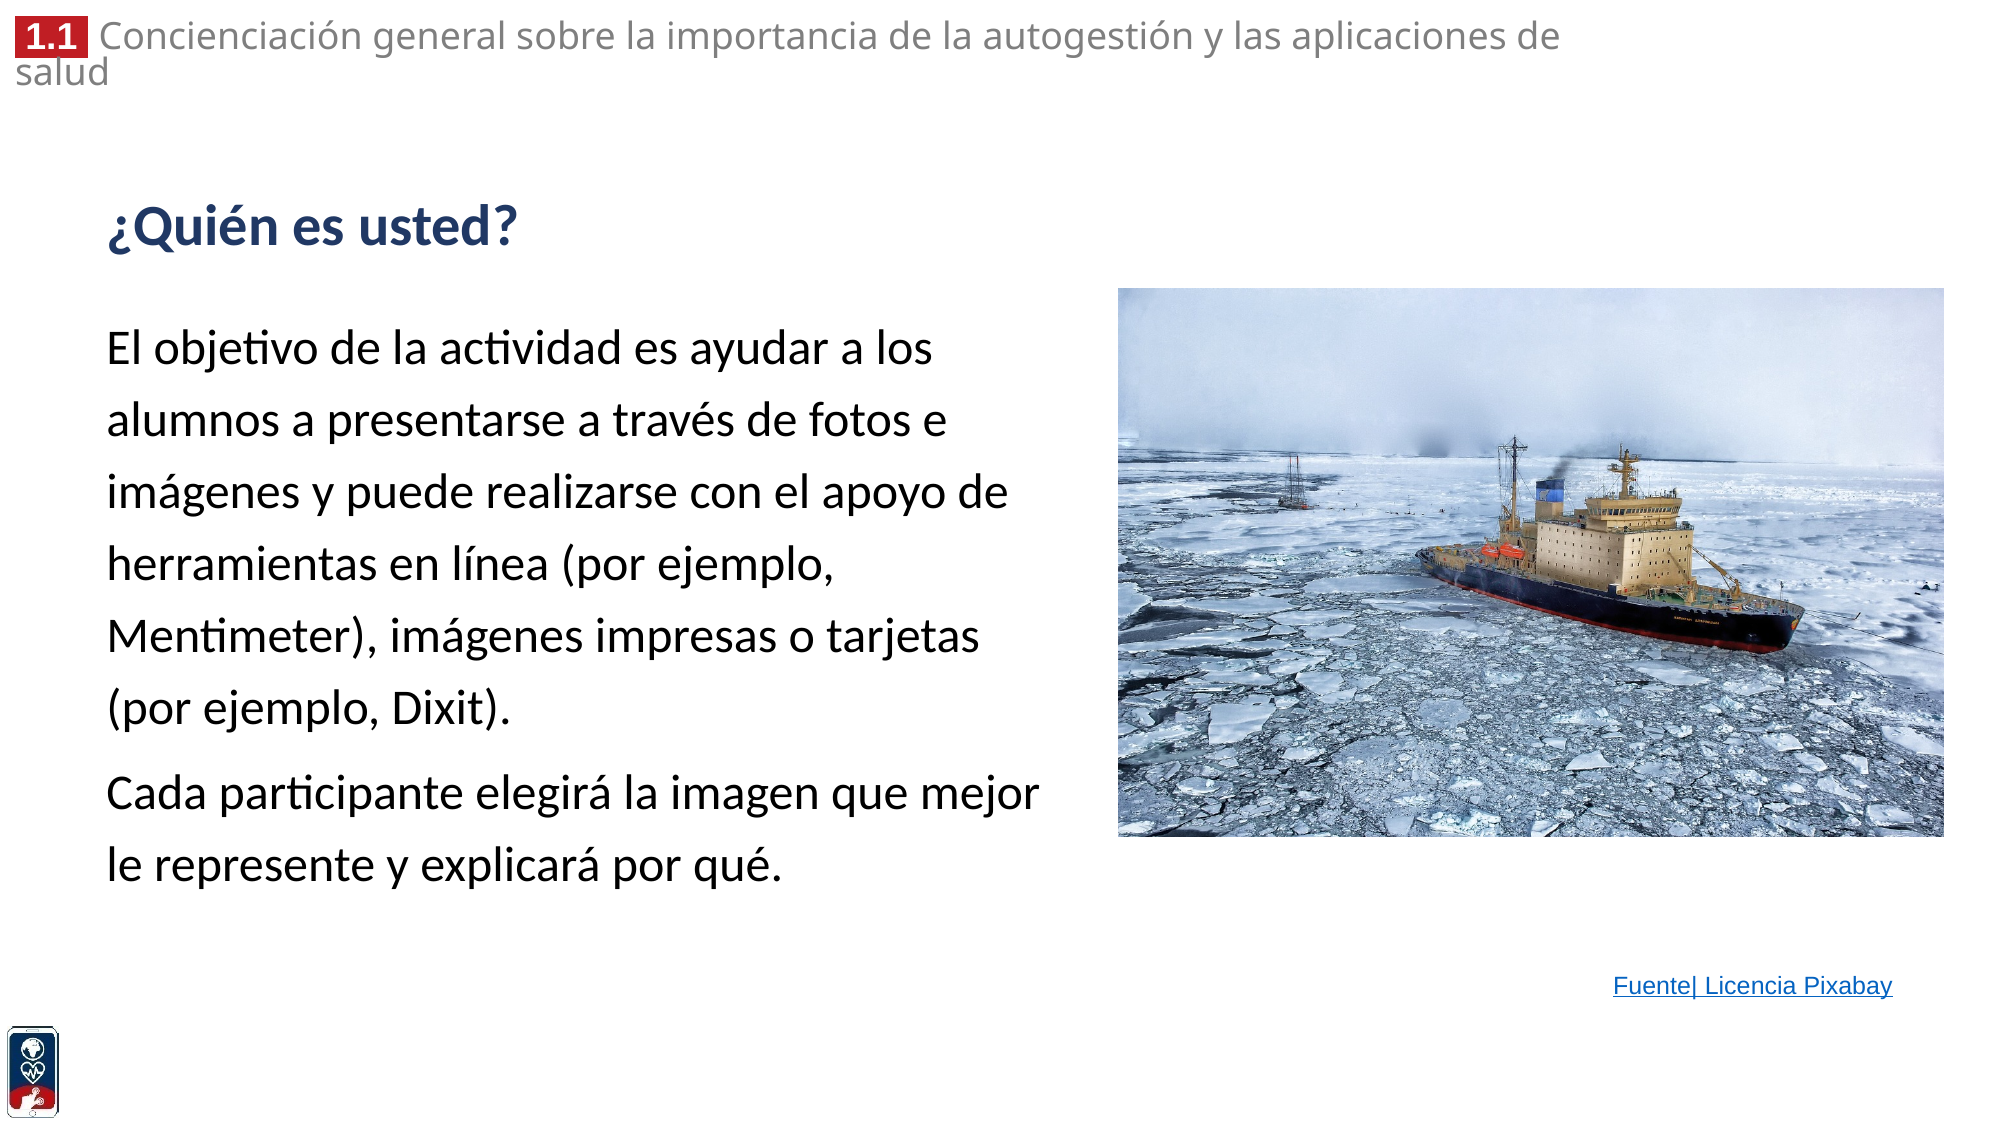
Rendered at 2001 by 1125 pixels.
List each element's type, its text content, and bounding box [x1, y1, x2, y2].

picture [7, 1026, 59, 1118]
picture [1118, 288, 1944, 837]
title ¿Quién es usted? [91, 177, 1962, 276]
list El objetivo de la actividad es ayudar a los alumnos a presentarse a través de fotos e imágenes y puede realizarse con el apoyo de herramientas en línea (por ejemplo, Mentimeter), imágenes impresas o tarjetas (por ejemplo, Dixit). Cada participante elegirá la imagen que mejor le represente y explicará por qué. [91, 295, 1075, 1098]
text_box Fuente| Licencia Pixabay [1512, 961, 1908, 1007]
